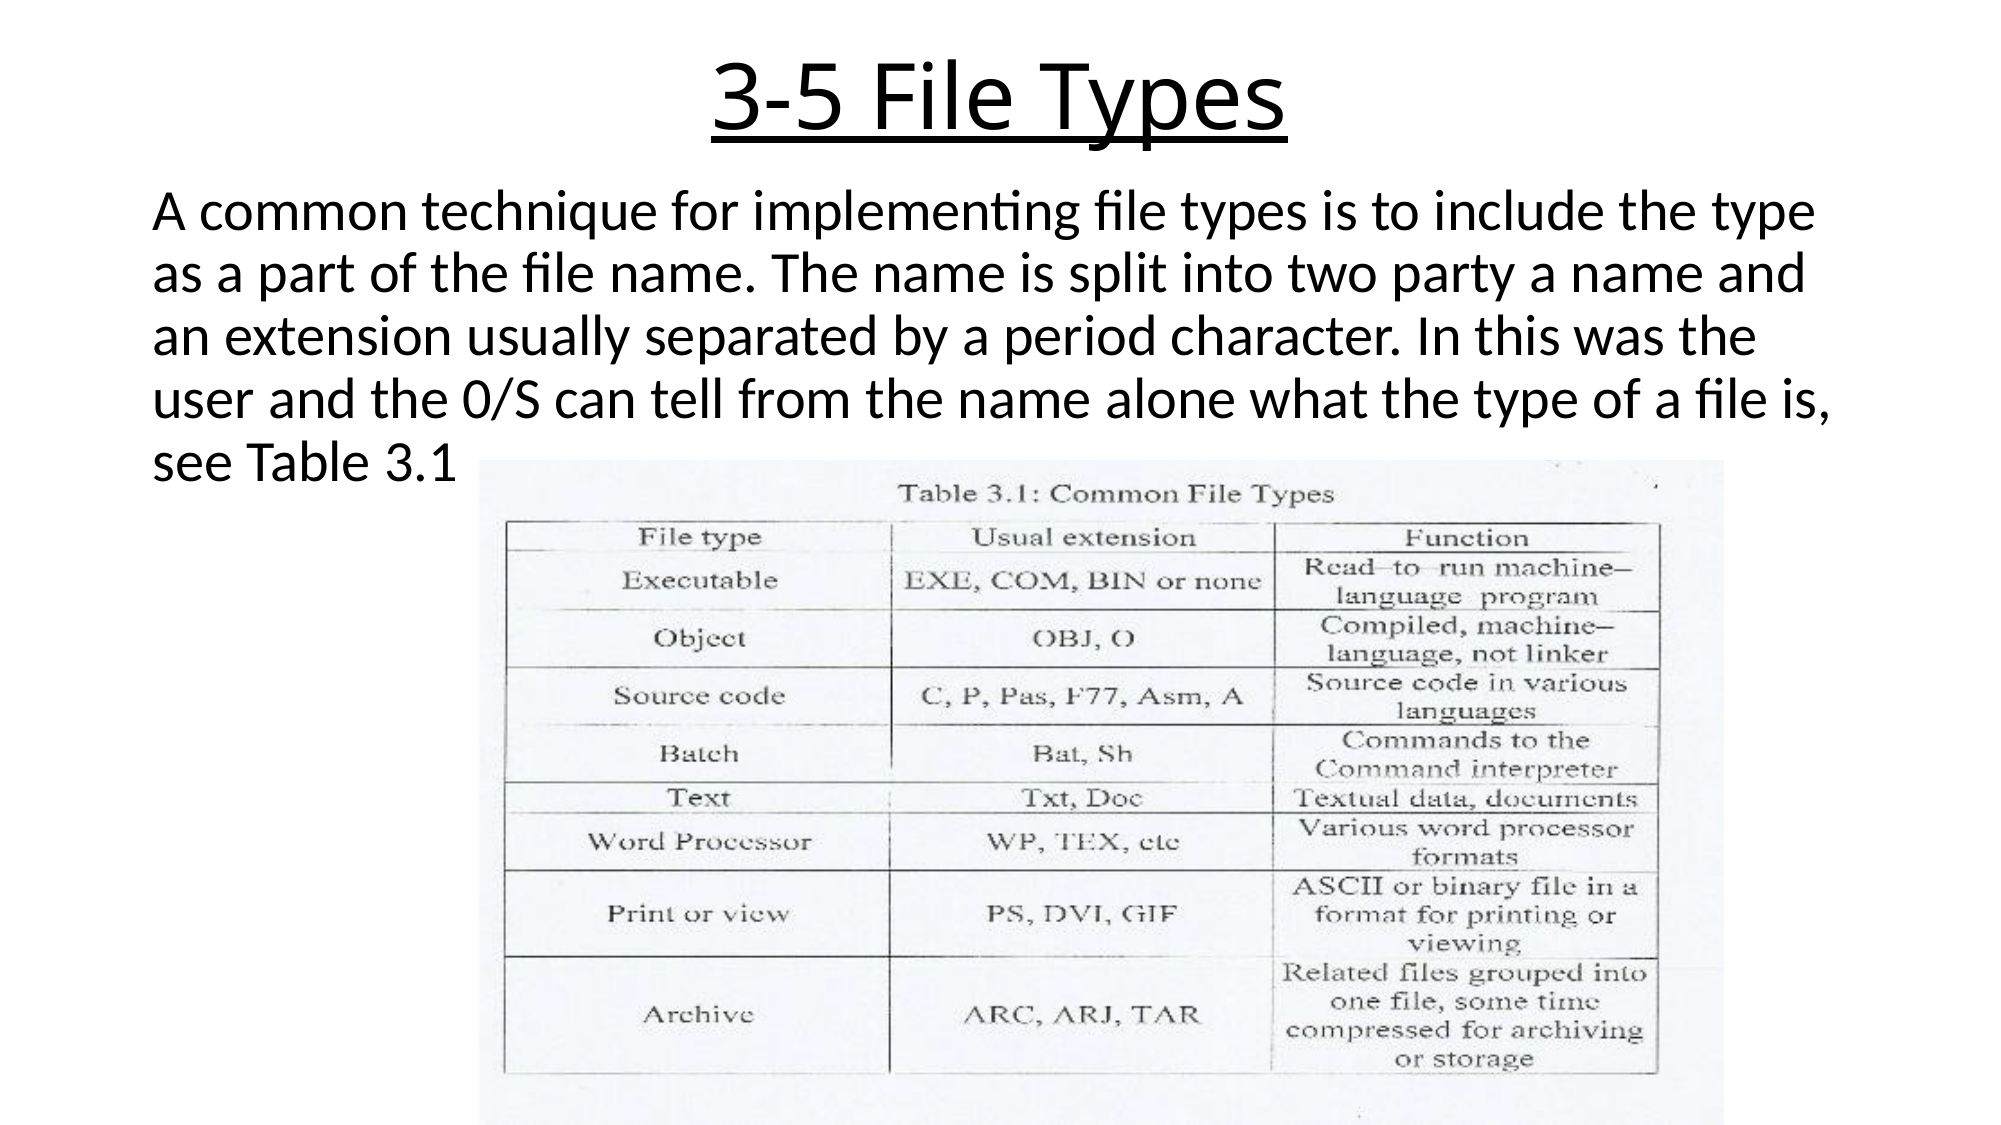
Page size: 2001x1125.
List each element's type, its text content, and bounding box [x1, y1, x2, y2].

text_box [0, 0, 2000, 75]
picture [479, 460, 1724, 1125]
list A common technique for implementing file types is to include the type as a part of the file name. The name is split into two party a name and an extension usually separated by a period character. In this was the user and the 0/S can tell from the name alone what the type of a file is, see Table 3.1 [137, 172, 1863, 1125]
title 3-5 File Types [137, 76, 1863, 172]
